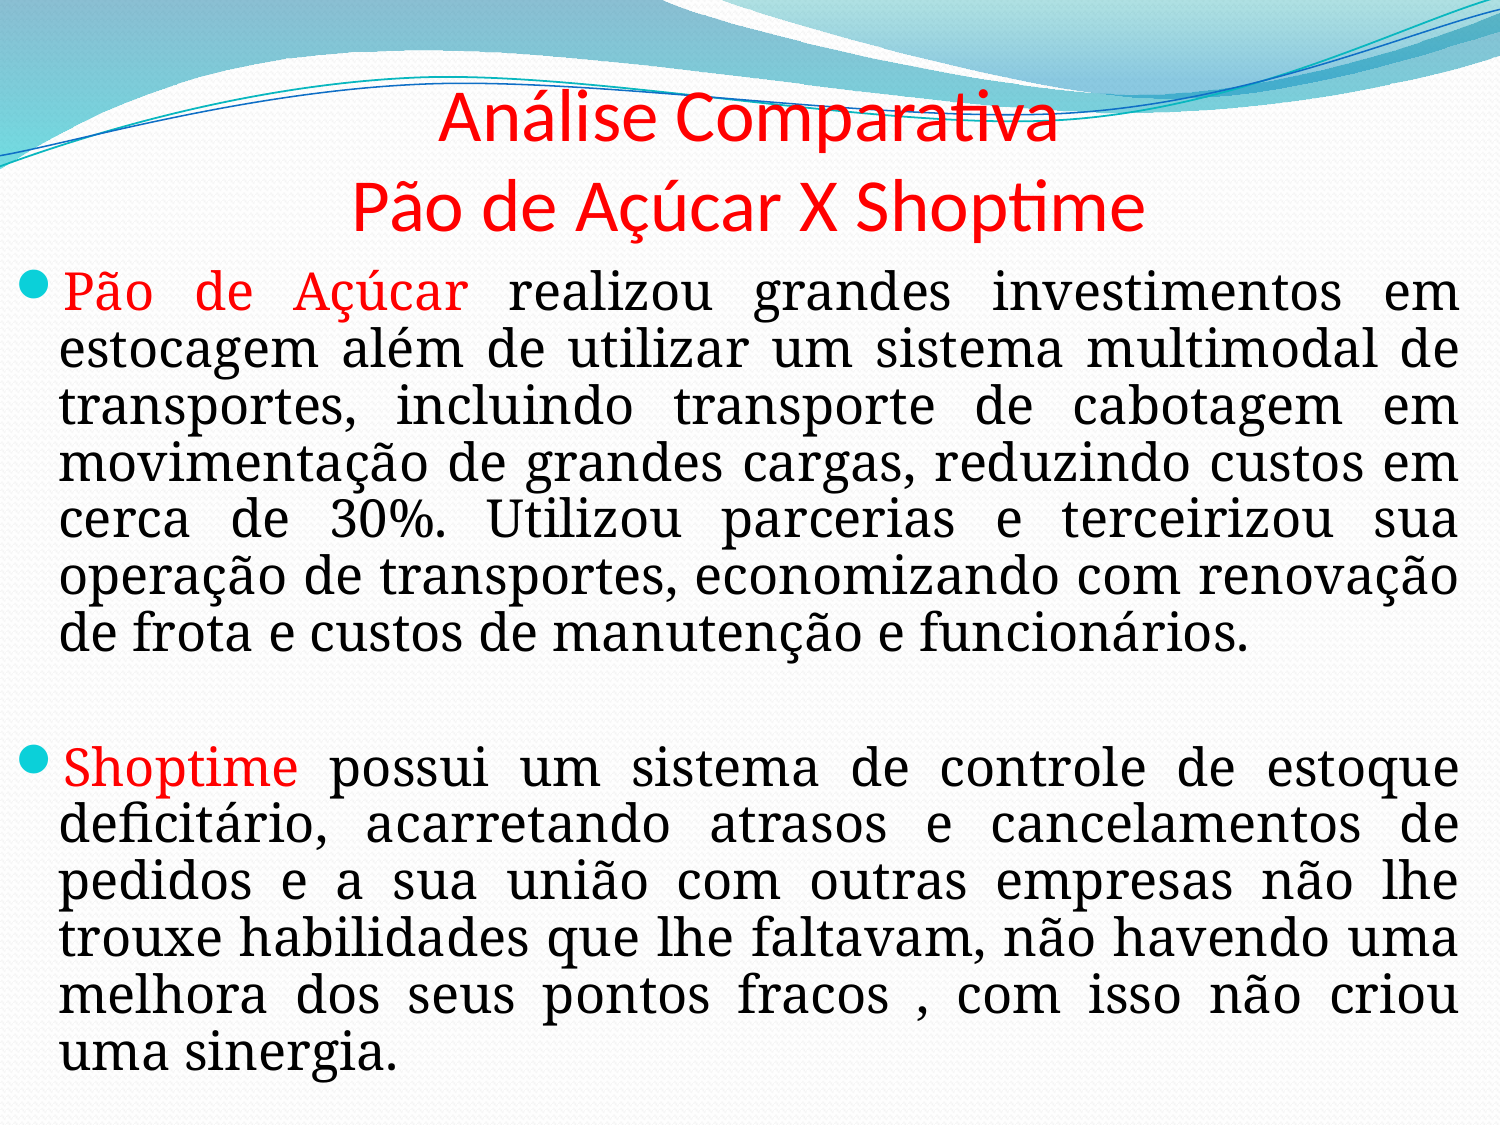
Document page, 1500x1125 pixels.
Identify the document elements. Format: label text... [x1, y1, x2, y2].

title Análise Comparativa Pão de Açúcar X Shoptime [74, 58, 1426, 247]
list Pão de Açúcar realizou grandes investimentos em estocagem além de utilizar um sistema multimodal de transportes, incluindo transporte de cabotagem em movimentação de grandes cargas, reduzindo custos em cerca de 30%. Utilizou parcerias e terceirizou sua operação de transportes, economizando com renovação de frota e custos de manutenção e funcionários. Shoptime possui um sistema de controle de estoque deficitário, acarretando atrasos e cancelamentos de pedidos e a sua união com outras empresas não lhe trouxe habilidades que lhe faltavam, não havendo uma melhora dos seus pontos fracos , com isso não criou uma sinergia. [0, 257, 1477, 1114]
